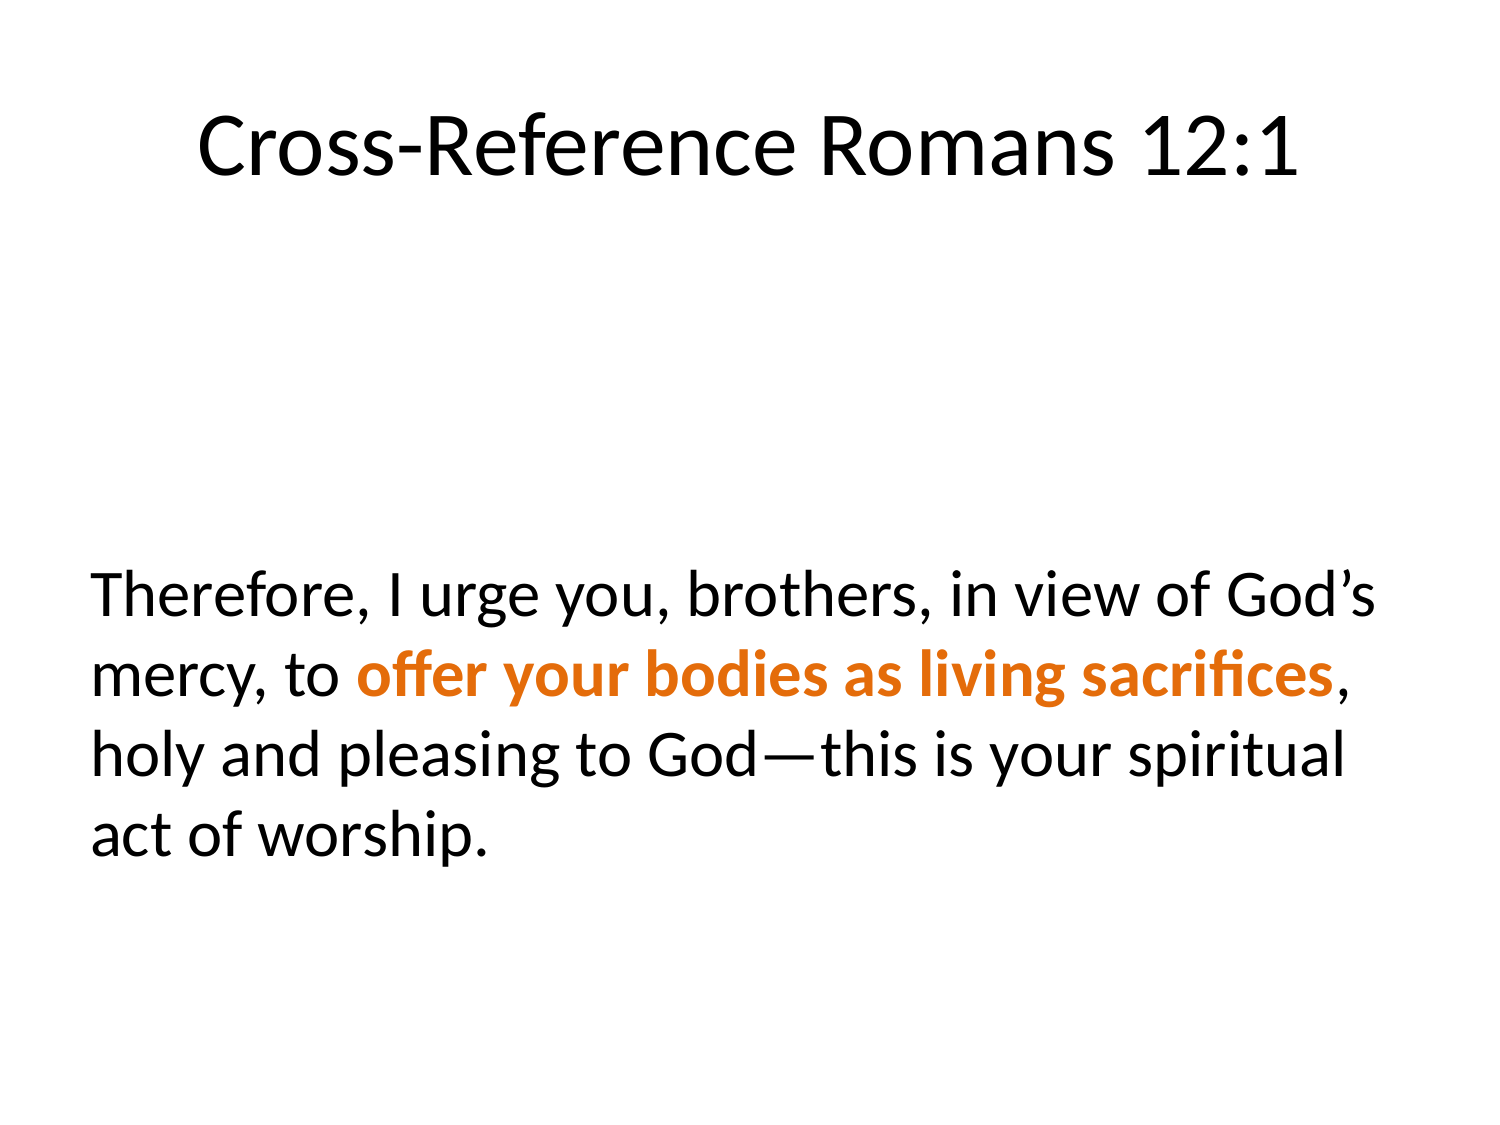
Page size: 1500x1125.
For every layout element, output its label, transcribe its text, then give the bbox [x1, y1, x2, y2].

title Cross-Reference Romans 12:1 [75, 45, 1425, 233]
list Therefore, I urge you, brothers, in view of God’s mercy, to offer your bodies as living sacrifices, holy and pleasing to God—this is your spiritual act of worship. [75, 262, 1425, 1005]
